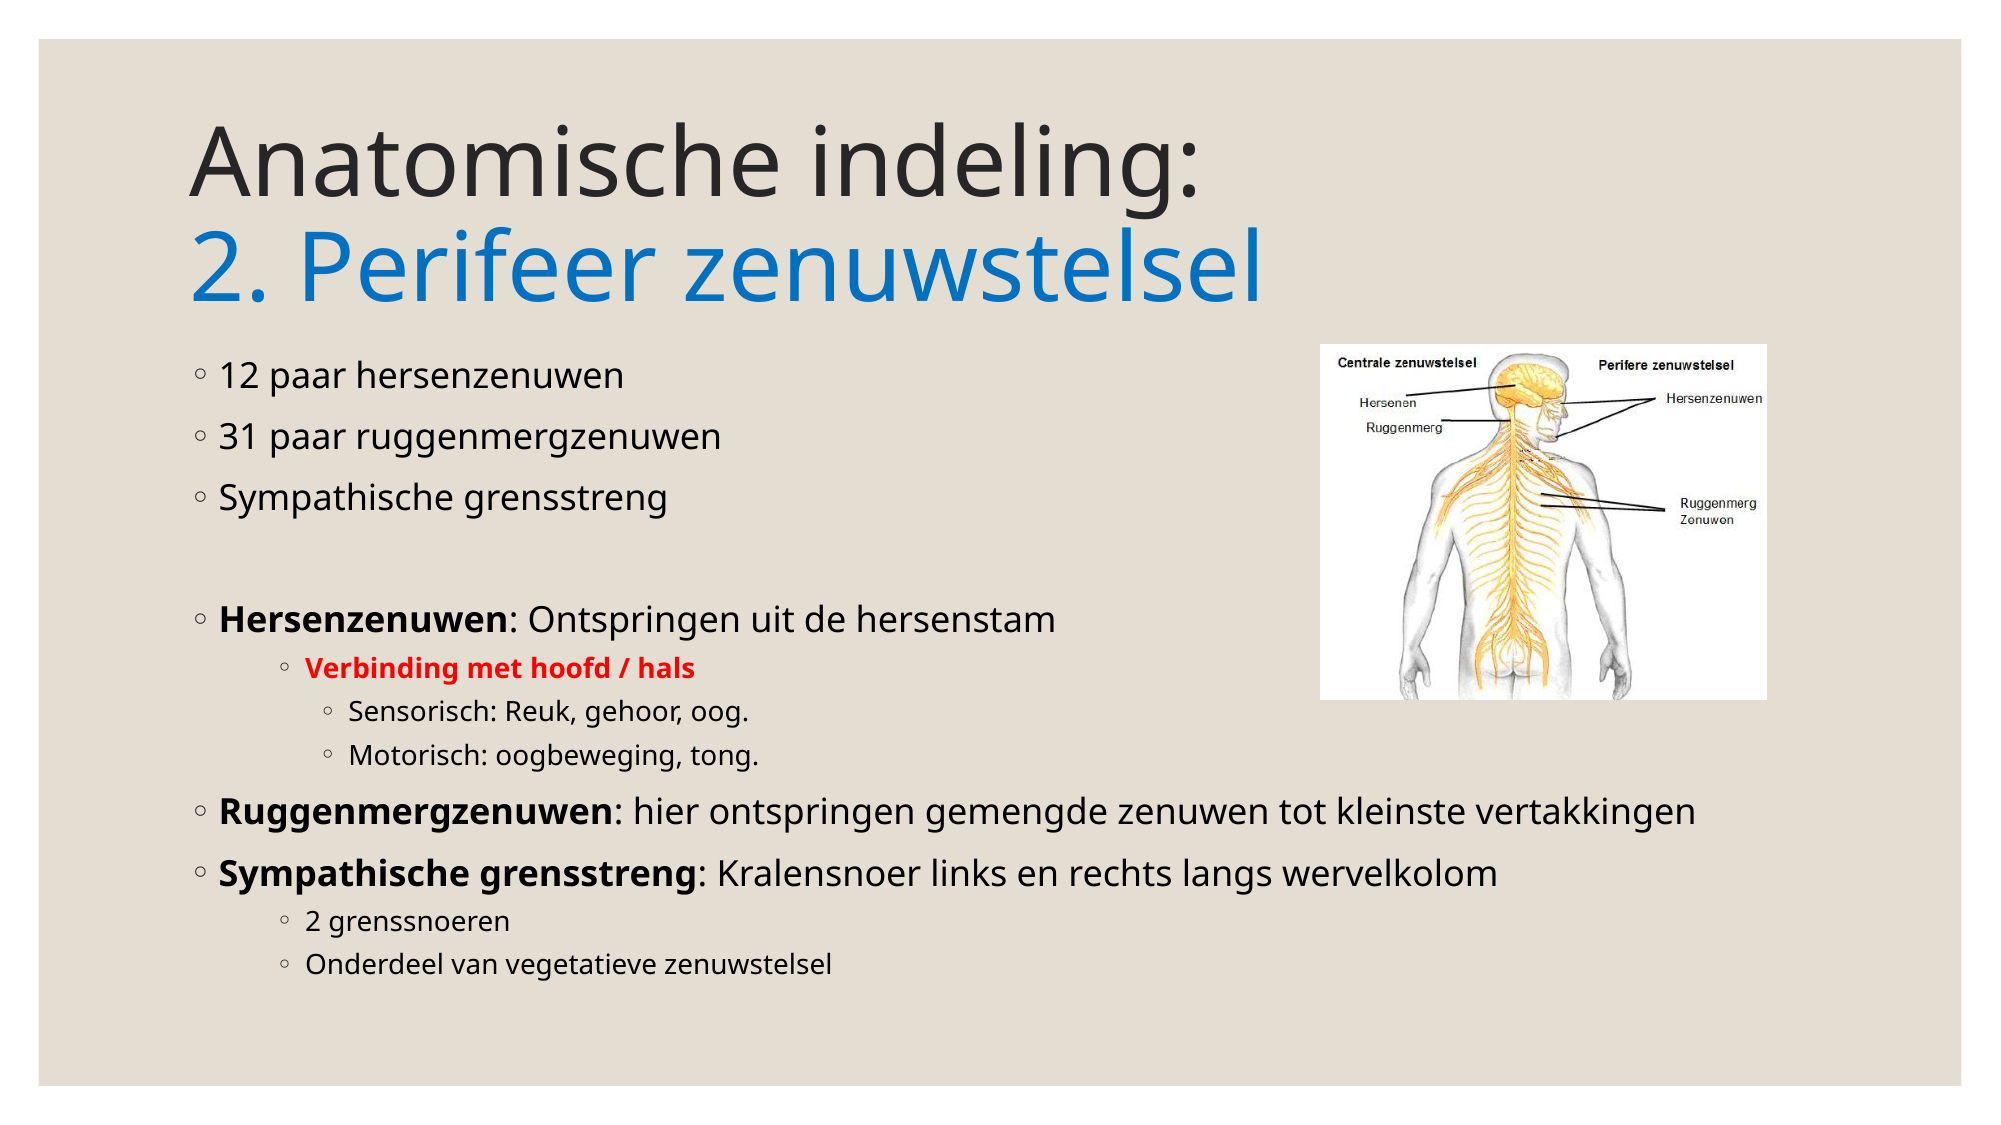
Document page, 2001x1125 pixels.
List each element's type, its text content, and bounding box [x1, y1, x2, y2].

picture [1320, 344, 1767, 700]
list 12 paar hersenzenuwen 31 paar ruggenmergzenuwen Sympathische grensstreng Hersenzenuwen: Ontspringen uit de hersenstam Verbinding met hoofd / hals Sensorisch: Reuk, gehoor, oog. Motorisch: oogbeweging, tong. Ruggenmergzenuwen: hier ontspringen gemengde zenuwen tot kleinste vertakkingen Sympathische grensstreng: Kralensnoer links en rechts langs wervelkolom 2 grenssnoeren Onderdeel van vegetatieve zenuwstelsel [174, 345, 1825, 990]
title Anatomische indeling: 2. Perifeer zenuwstelsel [174, 105, 1825, 331]
